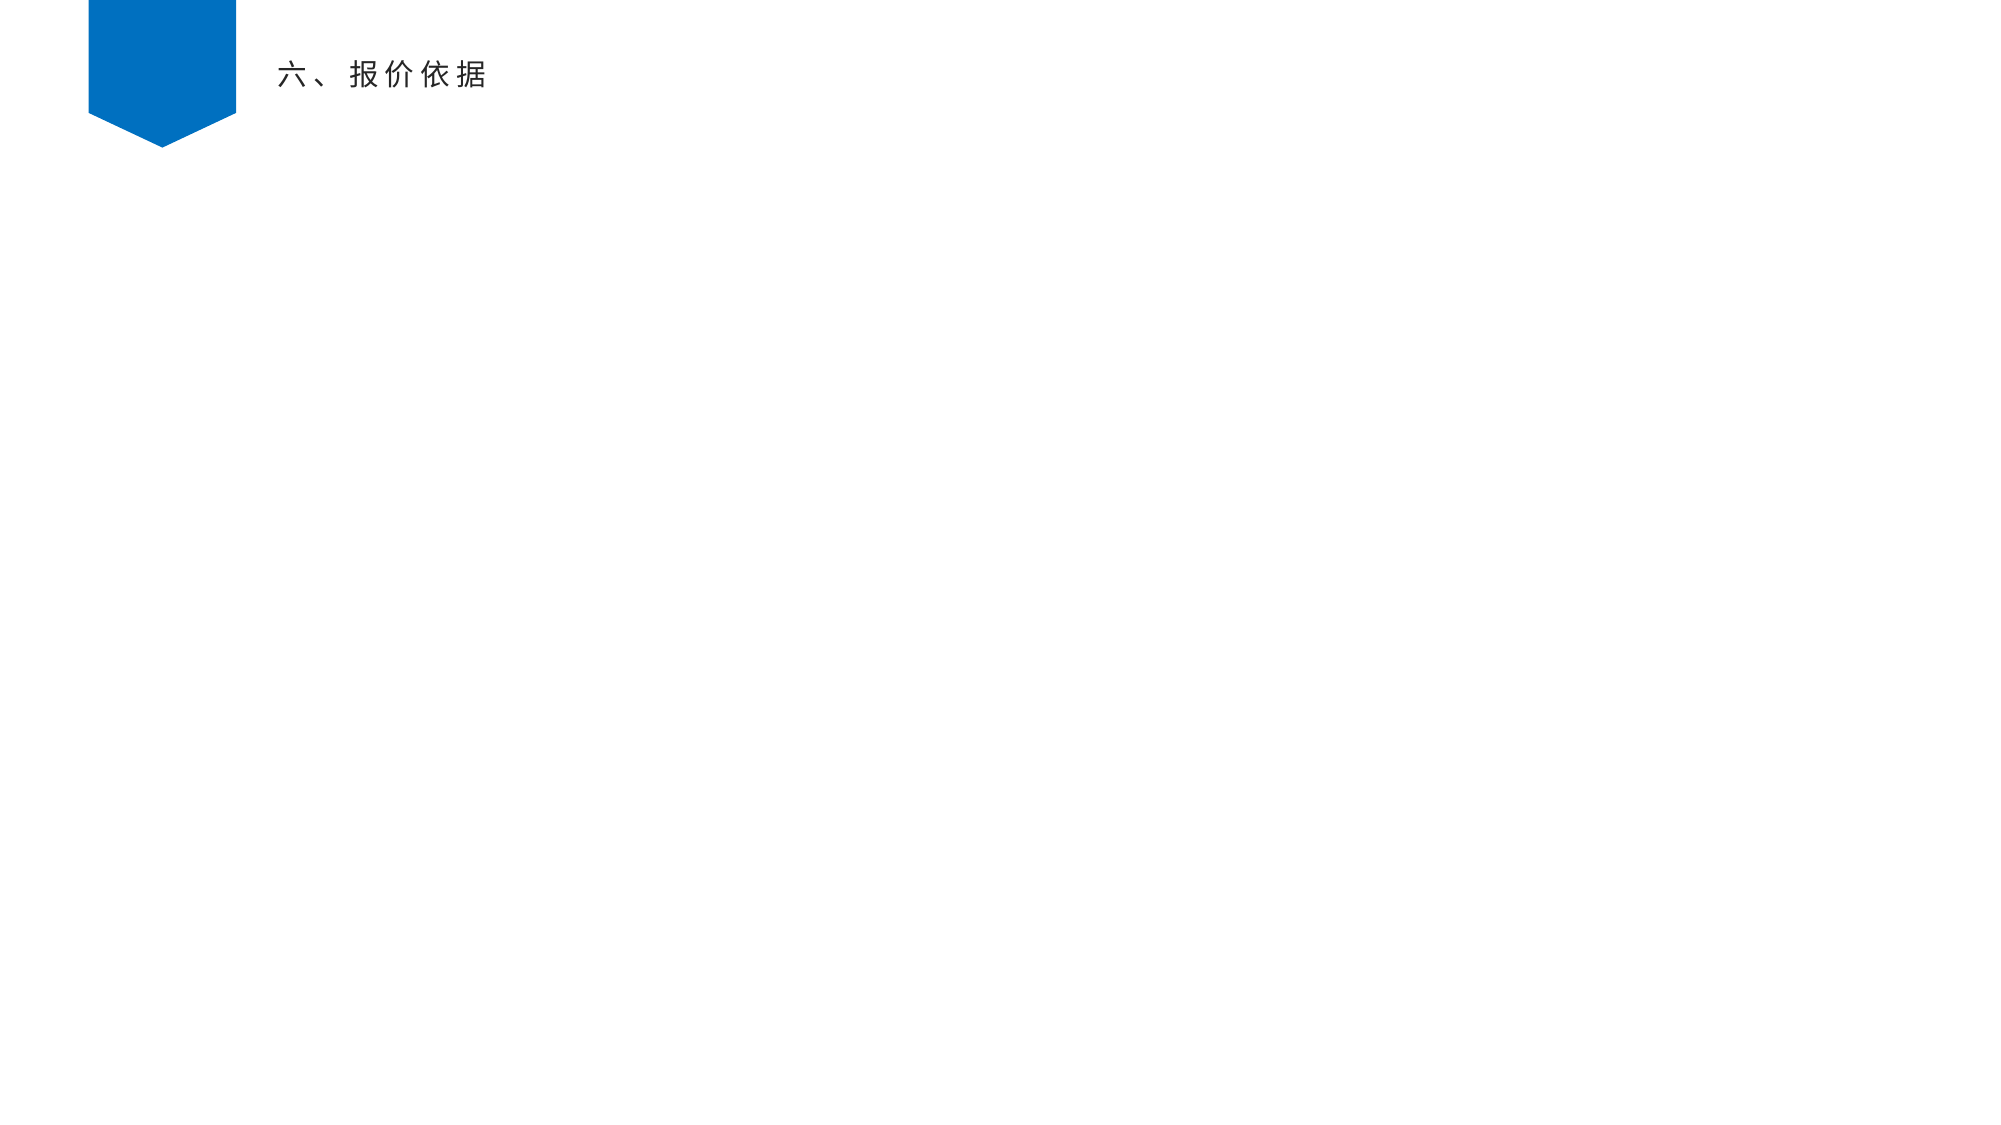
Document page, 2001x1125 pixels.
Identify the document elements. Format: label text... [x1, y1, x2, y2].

text_box [87, 0, 238, 149]
title 六、报价依据 [262, 15, 1940, 132]
